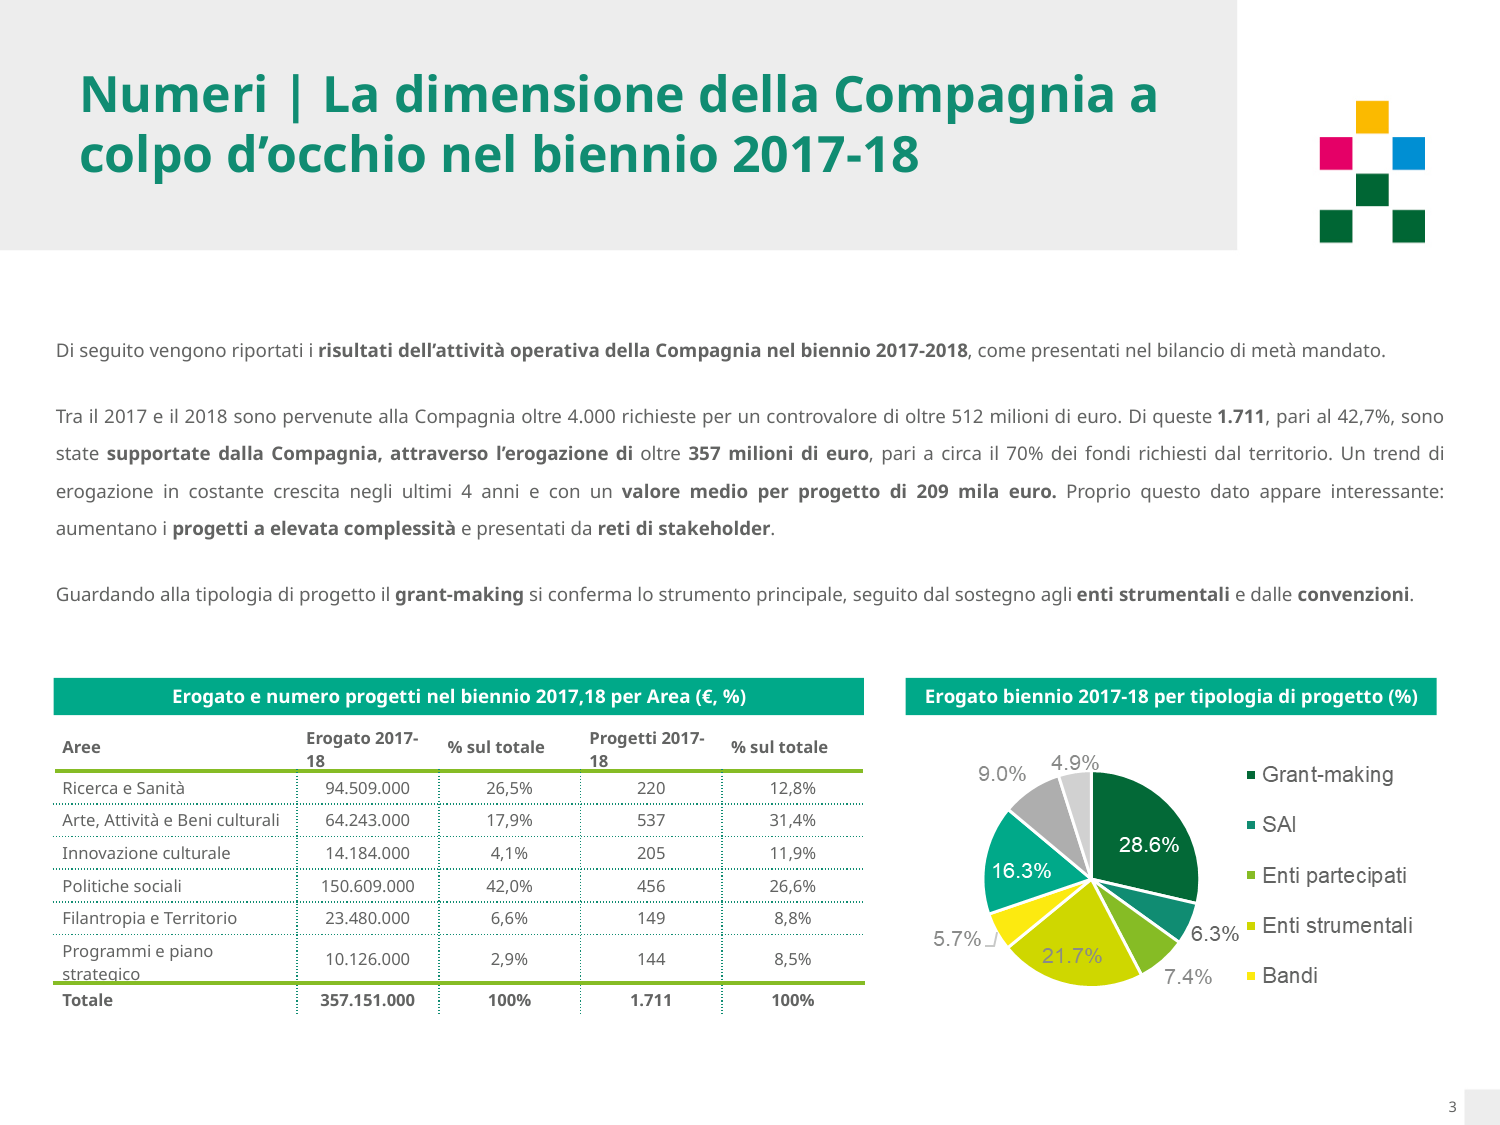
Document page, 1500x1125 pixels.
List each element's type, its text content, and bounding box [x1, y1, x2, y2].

table_cell 2,9% [439, 935, 581, 981]
table_cell Programmi e piano strategico [55, 935, 297, 981]
table_cell 8,5% [722, 935, 863, 981]
table_cell 94.509.000 [297, 773, 439, 804]
picture [0, 0, 1500, 1125]
table_cell 10.126.000 [297, 935, 439, 981]
table_cell 17,9% [439, 804, 581, 837]
table_cell Ricerca e Sanità [55, 773, 297, 804]
table_header Erogato 2017-18 [297, 722, 439, 769]
table_cell Innovazione culturale [55, 837, 297, 869]
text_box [878, 735, 1427, 1034]
table_cell 144 [581, 935, 722, 981]
table_cell 31,4% [722, 804, 863, 837]
table_cell 537 [581, 804, 722, 837]
table_cell 26,6% [722, 869, 863, 902]
table_cell Totale [55, 985, 297, 1015]
table_cell 100% [722, 985, 863, 1015]
table_header Progetti 2017-18 [581, 722, 722, 769]
table_cell 42,0% [439, 869, 581, 902]
table_cell 8,8% [722, 902, 863, 935]
table_cell 12,8% [722, 773, 863, 804]
table_header % sul totale [722, 722, 864, 769]
table_cell 14.184.000 [297, 837, 439, 869]
table_cell 150.609.000 [297, 869, 439, 902]
text_box Di seguito vengono riportati i risultati dell’attività operativa della Compagnia nel biennio 2017-2018, come presentati nel bilancio di metà mandato. Tra il 2017 e il 2018 sono pervenute alla Compagnia oltre 4.000 richieste per un controvalore di oltre 512 milioni di euro. Di queste 1.711, pari al 42,7%, sono state supportate dalla Compagnia, attraverso l’erogazione di oltre 357 milioni di euro, pari a circa il 70% dei fondi richiesti dal territorio. Un trend di erogazione in costante crescita negli ultimi 4 anni e con un valore medio per progetto di 209 mila euro. Proprio questo dato appare interessante: aumentano i progetti a elevata complessità e presentati da reti di stakeholder. Guardando alla tipologia di progetto il grant-making si conferma lo strumento principale, seguito dal sostegno agli enti strumentali e dalle convenzioni. [55, 323, 1444, 606]
text_box Erogato e numero progetti nel biennio 2017,18 per Area (€, %) [53, 677, 864, 716]
text_box Numeri | La dimensione della Compagnia a colpo d’occhio nel biennio 2017-18 [79, 62, 1175, 184]
table_cell 205 [581, 837, 722, 869]
table_cell 11,9% [722, 837, 863, 869]
table_header Aree [54, 722, 297, 769]
table_cell 149 [581, 902, 722, 935]
table_cell 220 [581, 773, 722, 804]
table_cell 26,5% [439, 773, 581, 804]
table_cell 23.480.000 [297, 902, 439, 935]
text_box Erogato biennio 2017-18 per tipologia di progetto (%) [905, 677, 1437, 716]
table_cell Arte, Attività e Beni culturali [55, 804, 297, 837]
table_cell 6,6% [439, 902, 581, 935]
table_cell Filantropia e Territorio [55, 902, 297, 935]
table_cell 64.243.000 [297, 804, 439, 837]
table_cell 1.711 [581, 985, 722, 1015]
table_cell 4,1% [439, 837, 581, 869]
table_header % sul totale [439, 722, 581, 769]
table_cell 456 [581, 869, 722, 902]
table_cell Politiche sociali [55, 869, 297, 902]
table_cell 100% [439, 985, 581, 1015]
table_cell 357.151.000 [297, 985, 439, 1015]
